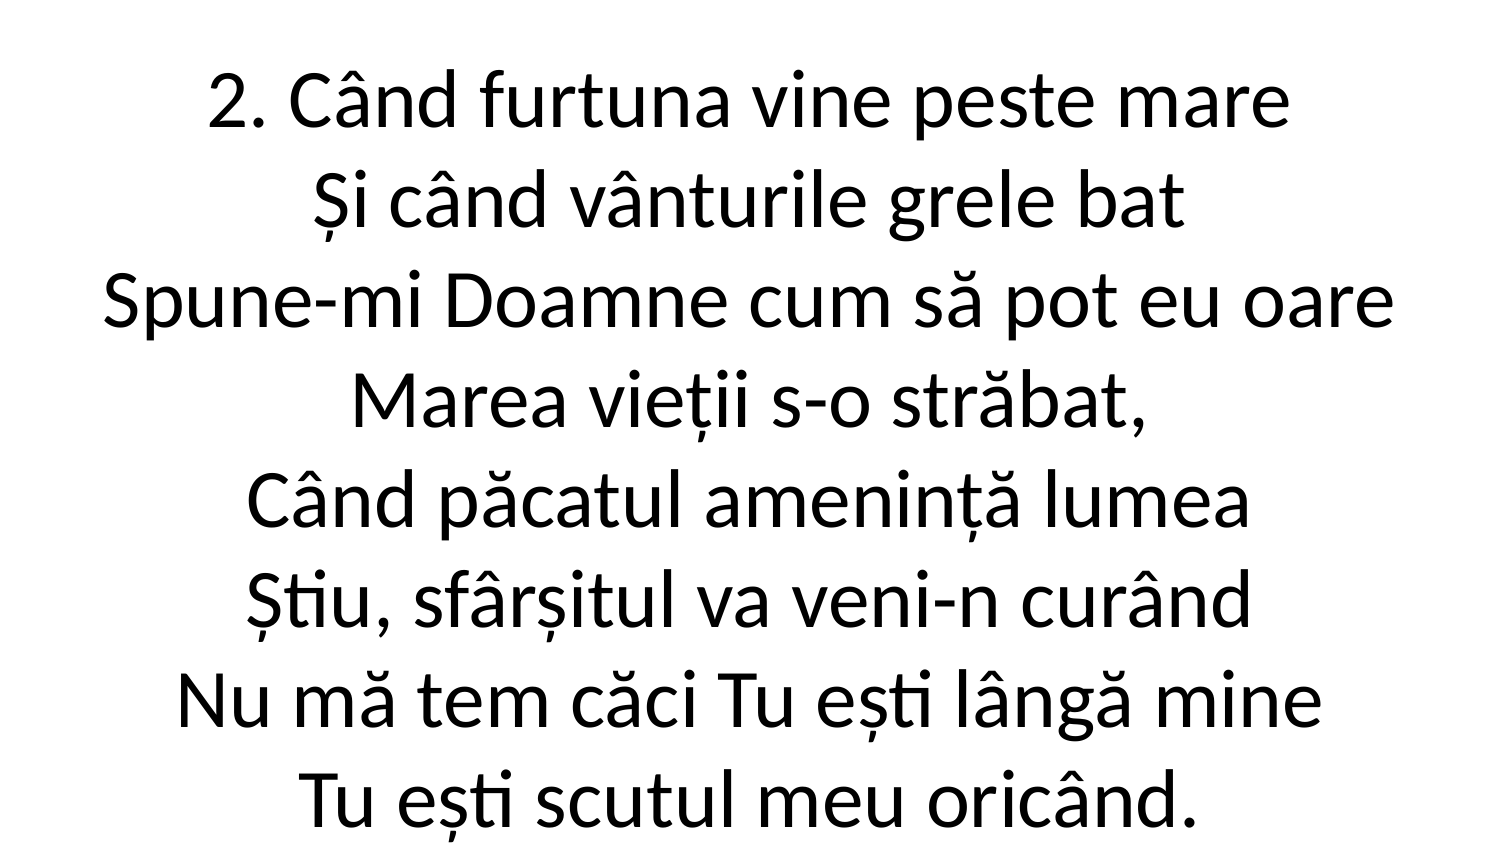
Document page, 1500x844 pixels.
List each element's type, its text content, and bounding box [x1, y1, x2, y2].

text_box 2. Când furtuna vine peste mare Și când vânturile grele bat Spune-mi Doamne cum să pot eu oare Marea vieții s-o străbat, Când păcatul amenință lumea Știu, sfârșitul va veni-n curând Nu mă tem căci Tu ești lângă mine Tu ești scutul meu oricând. [88, 0, 1412, 844]
